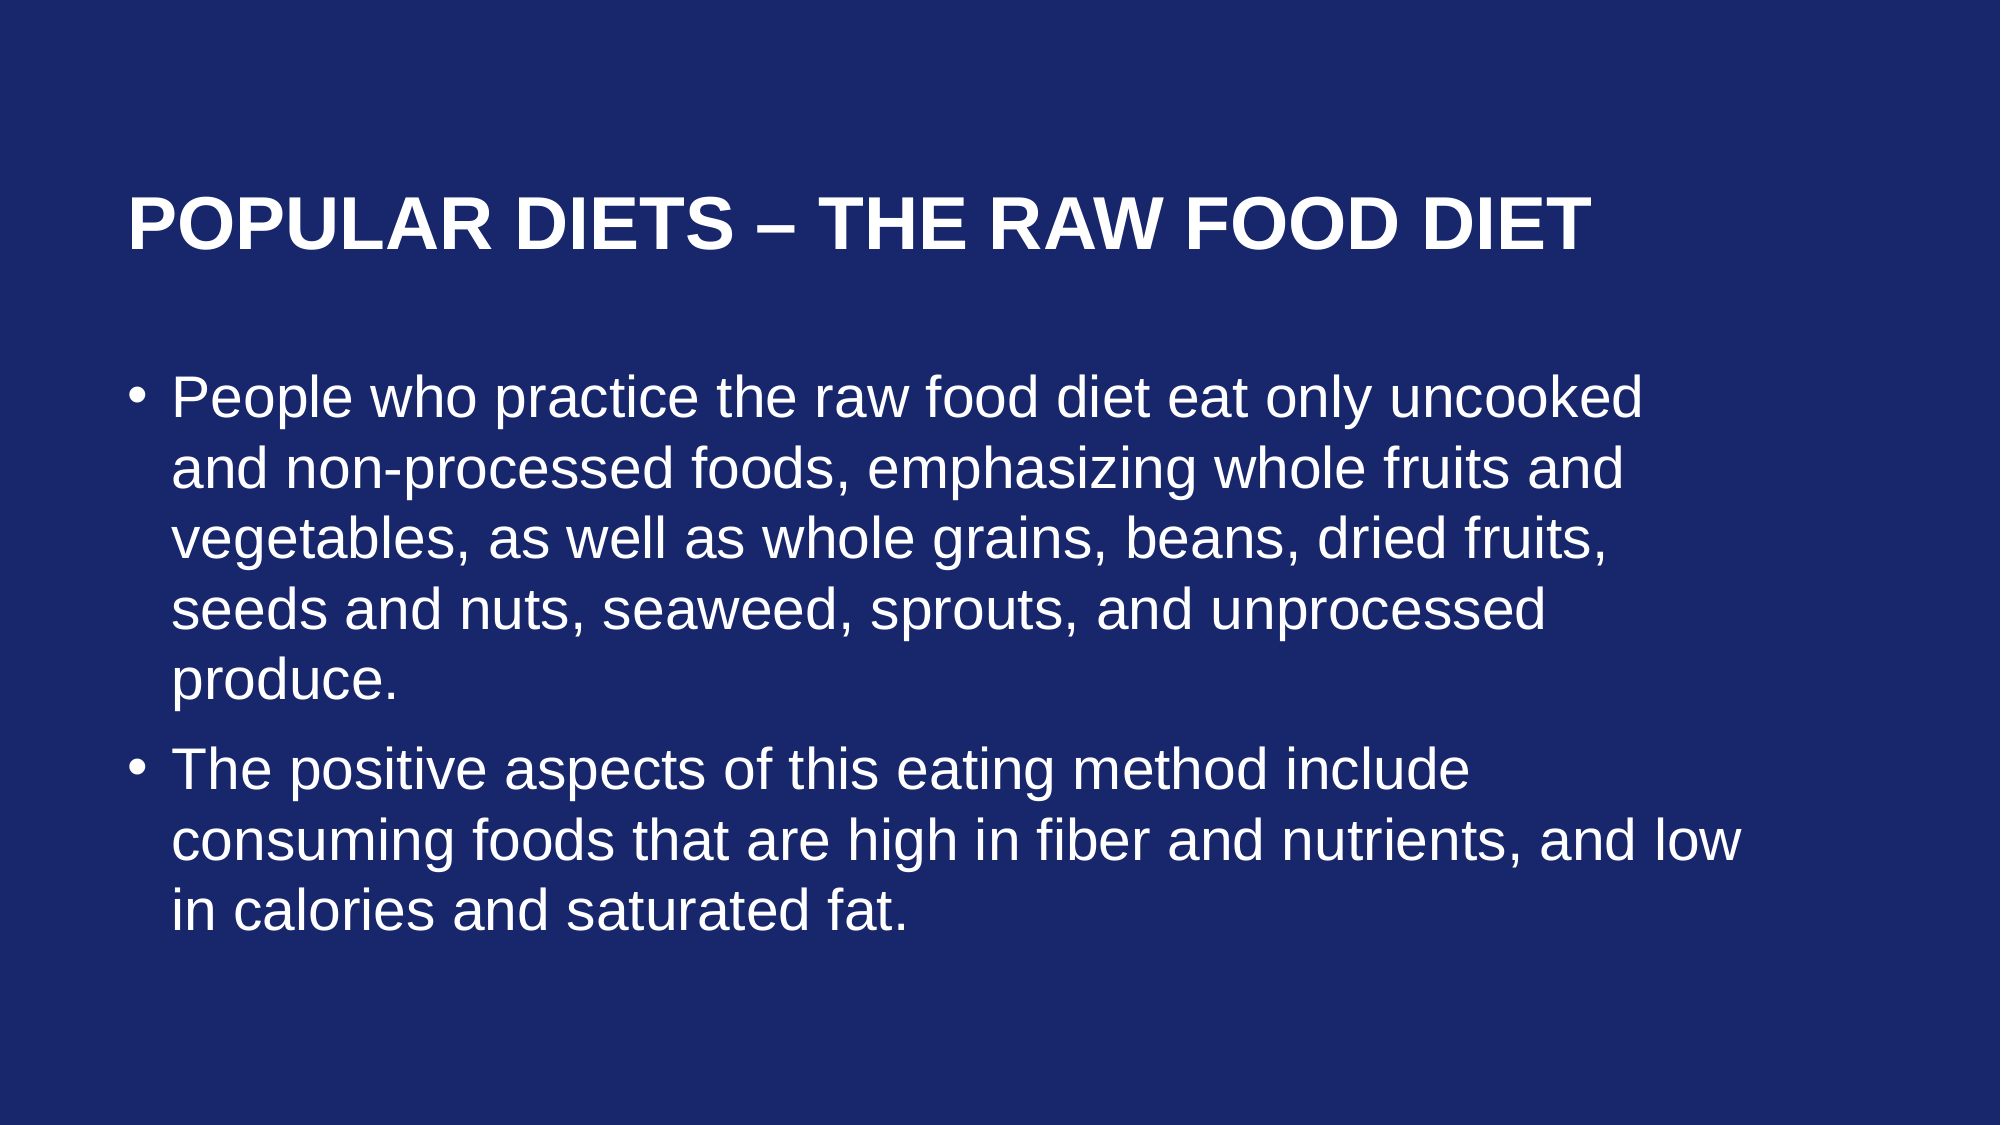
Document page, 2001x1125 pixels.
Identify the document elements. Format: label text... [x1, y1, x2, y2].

list People who practice the raw food diet eat only uncooked and non-processed foods, emphasizing whole fruits and vegetables, as well as whole grains, beans, dried fruits, seeds and nuts, seaweed, sprouts, and unprocessed produce. The positive aspects of this eating method include consuming foods that are high in fiber and nutrients, and low in calories and saturated fat. [112, 351, 1775, 950]
title Popular Diets – The Raw Food Diet [112, 99, 1775, 339]
